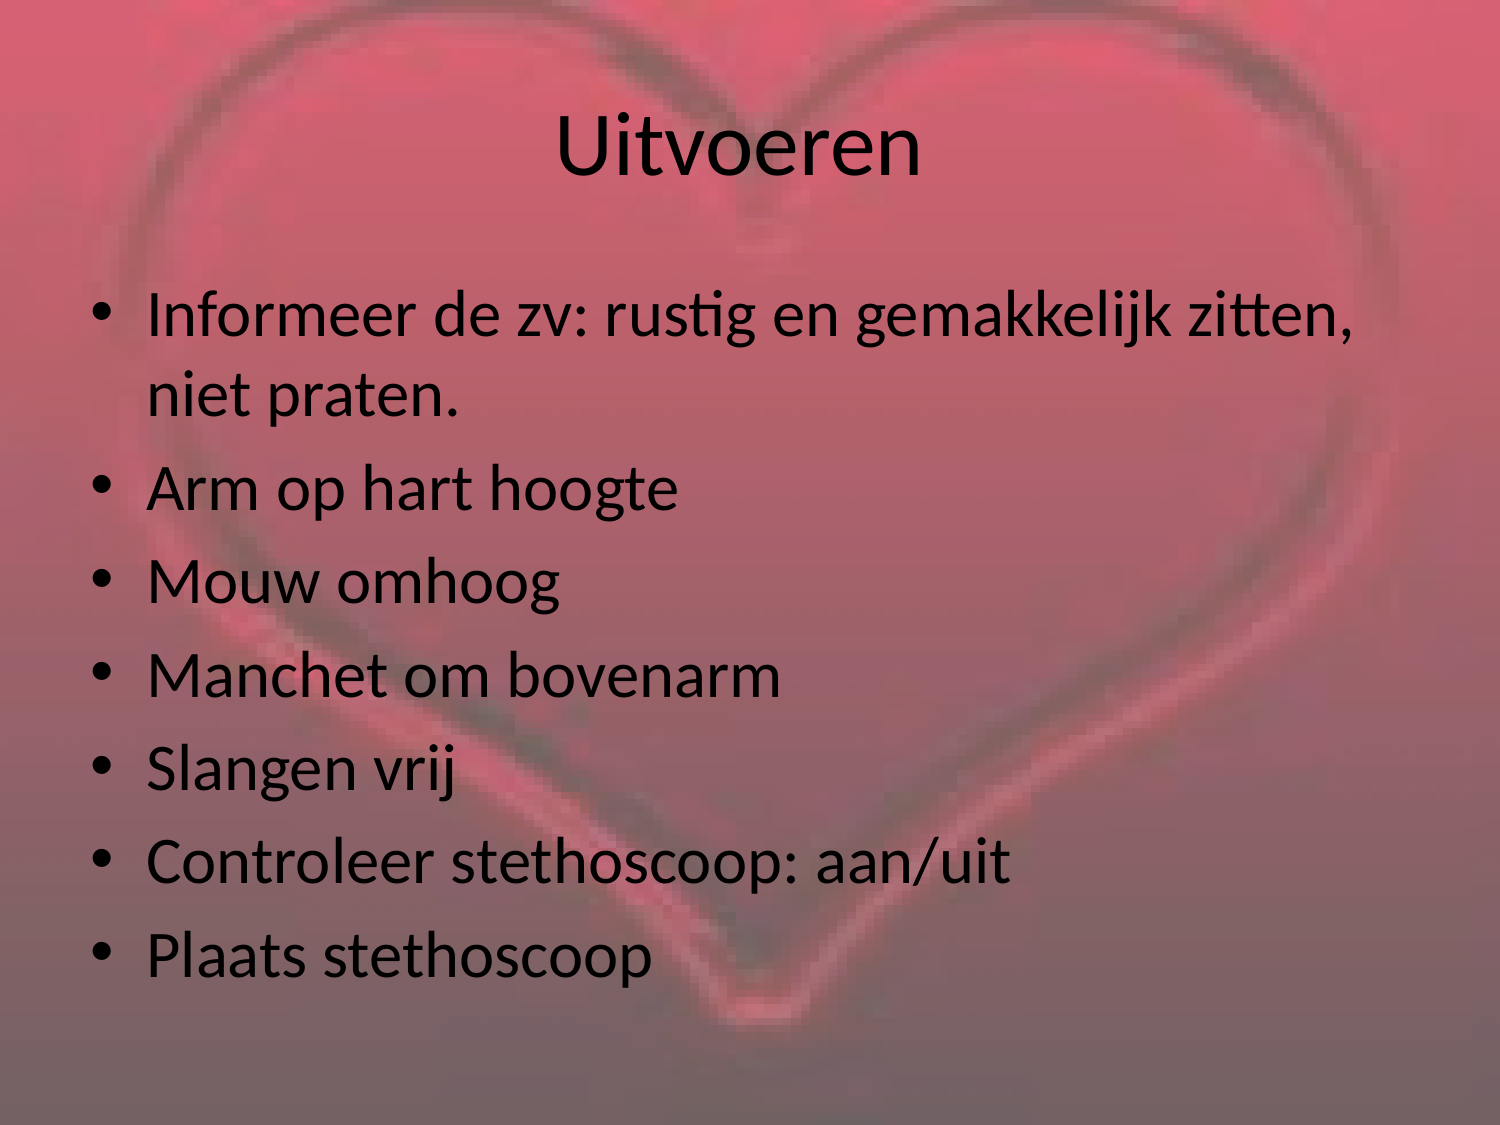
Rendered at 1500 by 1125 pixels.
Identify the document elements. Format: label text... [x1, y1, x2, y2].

list Informeer de zv: rustig en gemakkelijk zitten, niet praten. Arm op hart hoogte Mouw omhoog Manchet om bovenarm Slangen vrij Controleer stethoscoop: aan/uit Plaats stethoscoop [75, 262, 1425, 1005]
title Uitvoeren [75, 45, 1425, 233]
